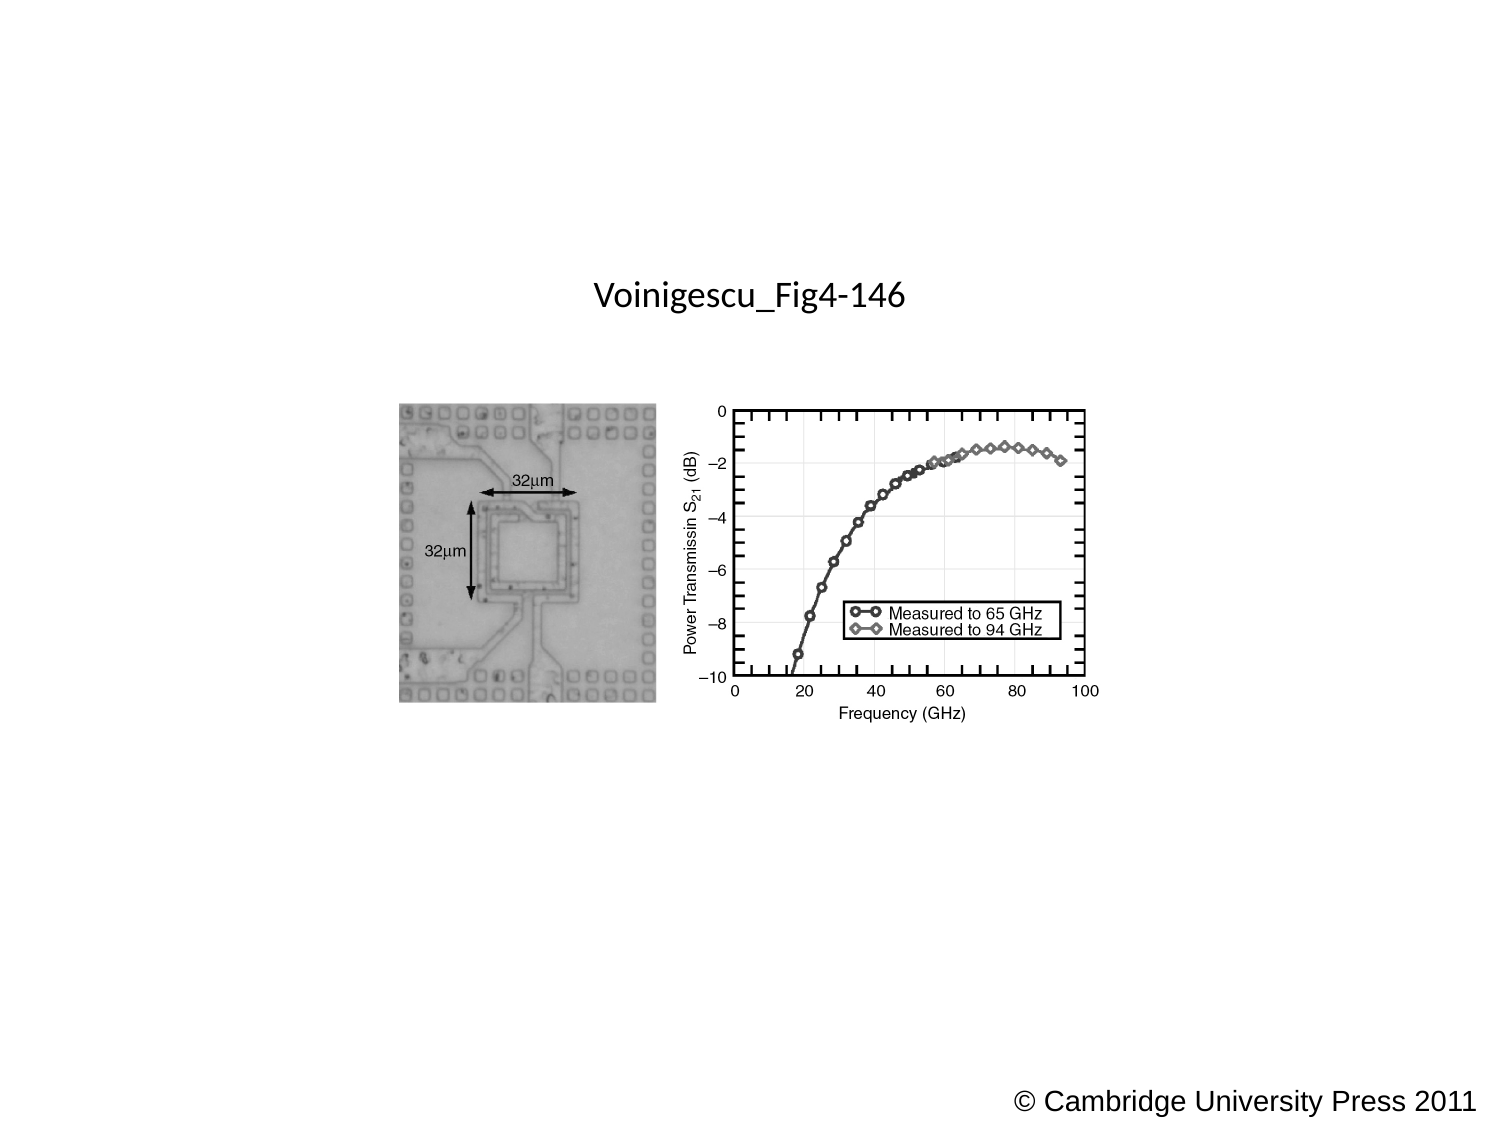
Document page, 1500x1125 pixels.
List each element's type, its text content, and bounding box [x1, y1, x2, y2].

text_box © Cambridge University Press 2011 [907, 1074, 1493, 1125]
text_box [399, 262, 1101, 723]
